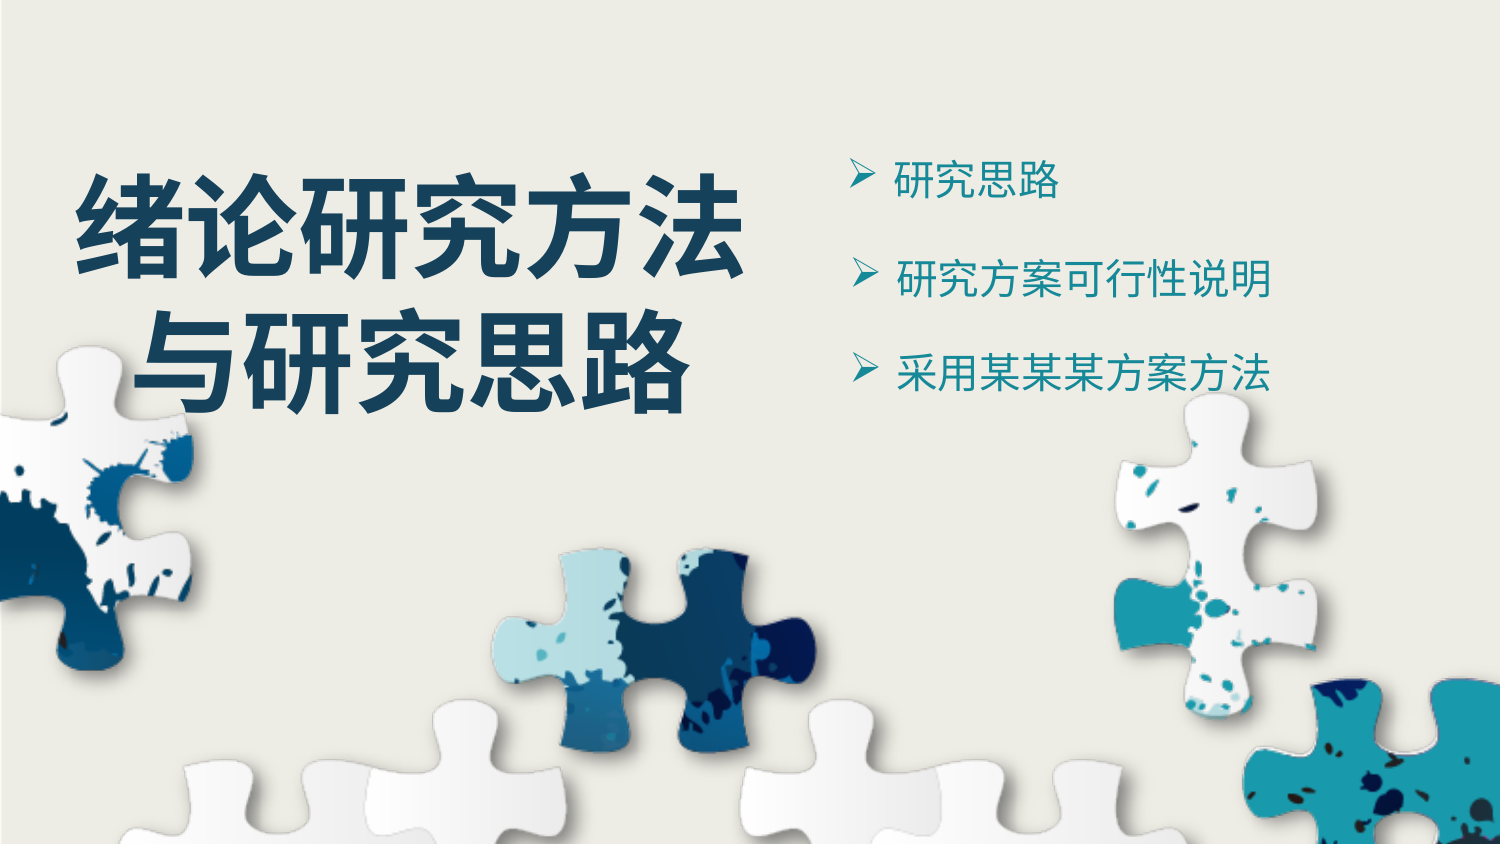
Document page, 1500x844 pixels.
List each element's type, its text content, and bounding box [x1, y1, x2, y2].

text_box 采用某某某方案方法 [834, 339, 1287, 405]
text_box 研究方案可行性说明 [834, 245, 1287, 311]
text_box 绪论研究方法 与研究思路 [58, 149, 763, 435]
text_box 研究思路 [831, 146, 1076, 211]
picture [0, 0, 1500, 844]
